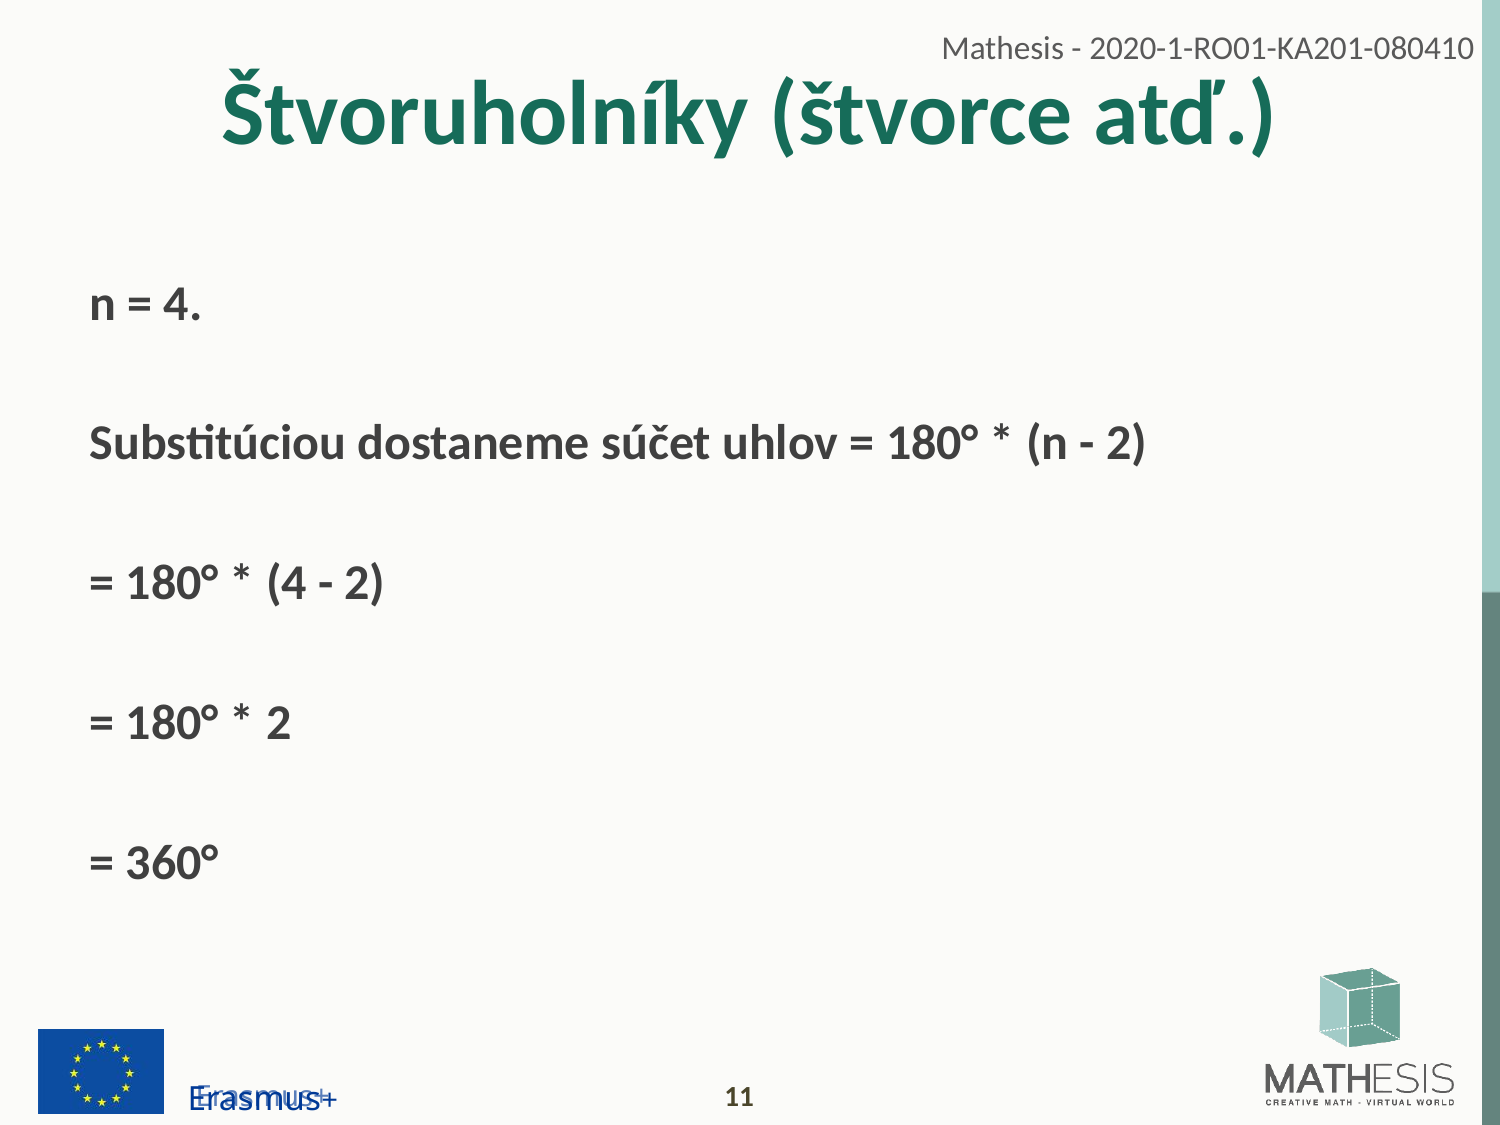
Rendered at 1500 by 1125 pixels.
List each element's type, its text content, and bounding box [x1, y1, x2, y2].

picture [38, 1029, 164, 1114]
list n = 4. Substitúciou dostaneme súčet uhlov = 180° * (n - 2) = 180° * (4 - 2) = 180° * 2 = 360° [75, 262, 1425, 1005]
title Štvoruholníky (štvorce atď.) [75, 45, 1425, 233]
